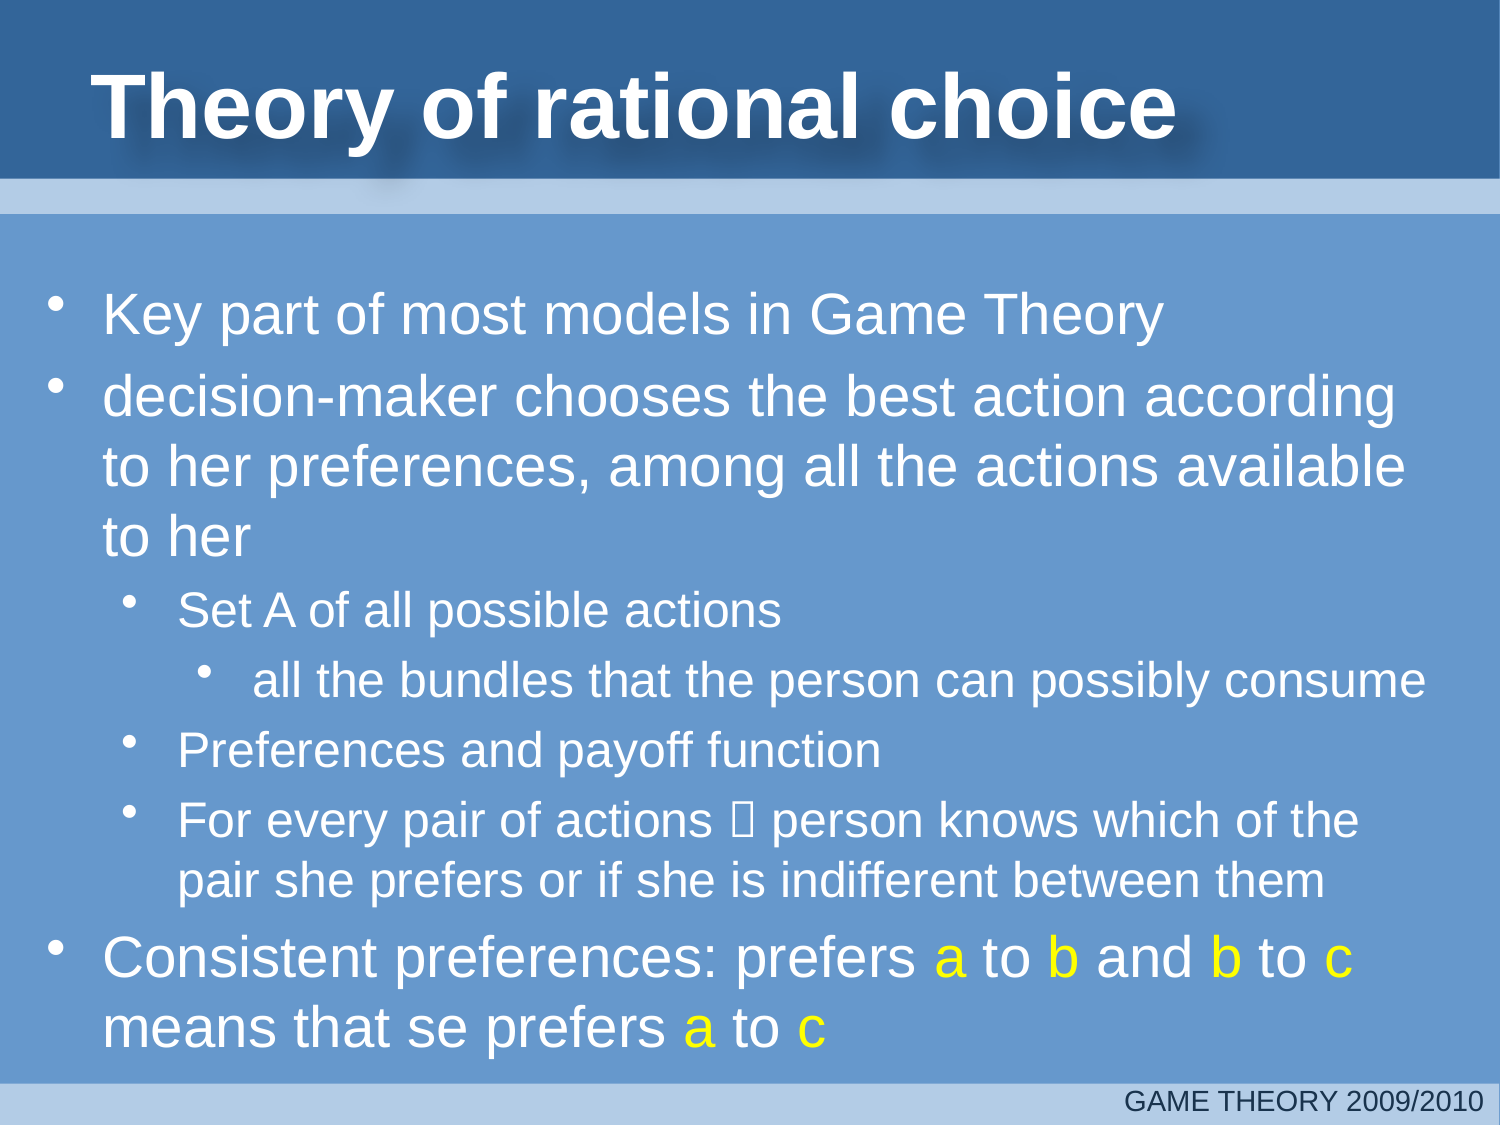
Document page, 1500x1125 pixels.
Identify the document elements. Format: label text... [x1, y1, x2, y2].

title Theory of rational choice [74, 42, 1436, 162]
text_box GAME THEORY 2009/2010 [1109, 1075, 1500, 1125]
text_box Key part of most models in Game Theory decision-maker chooses the best action according to her preferences, among all the actions available to her Set A of all possible actions all the bundles that the person can possibly consume Preferences and payoff function For every pair of actions  person knows which of the pair she prefers or if she is indifferent between them Consistent preferences: prefers a to b and b to c means that se prefers a to c [31, 268, 1469, 1025]
